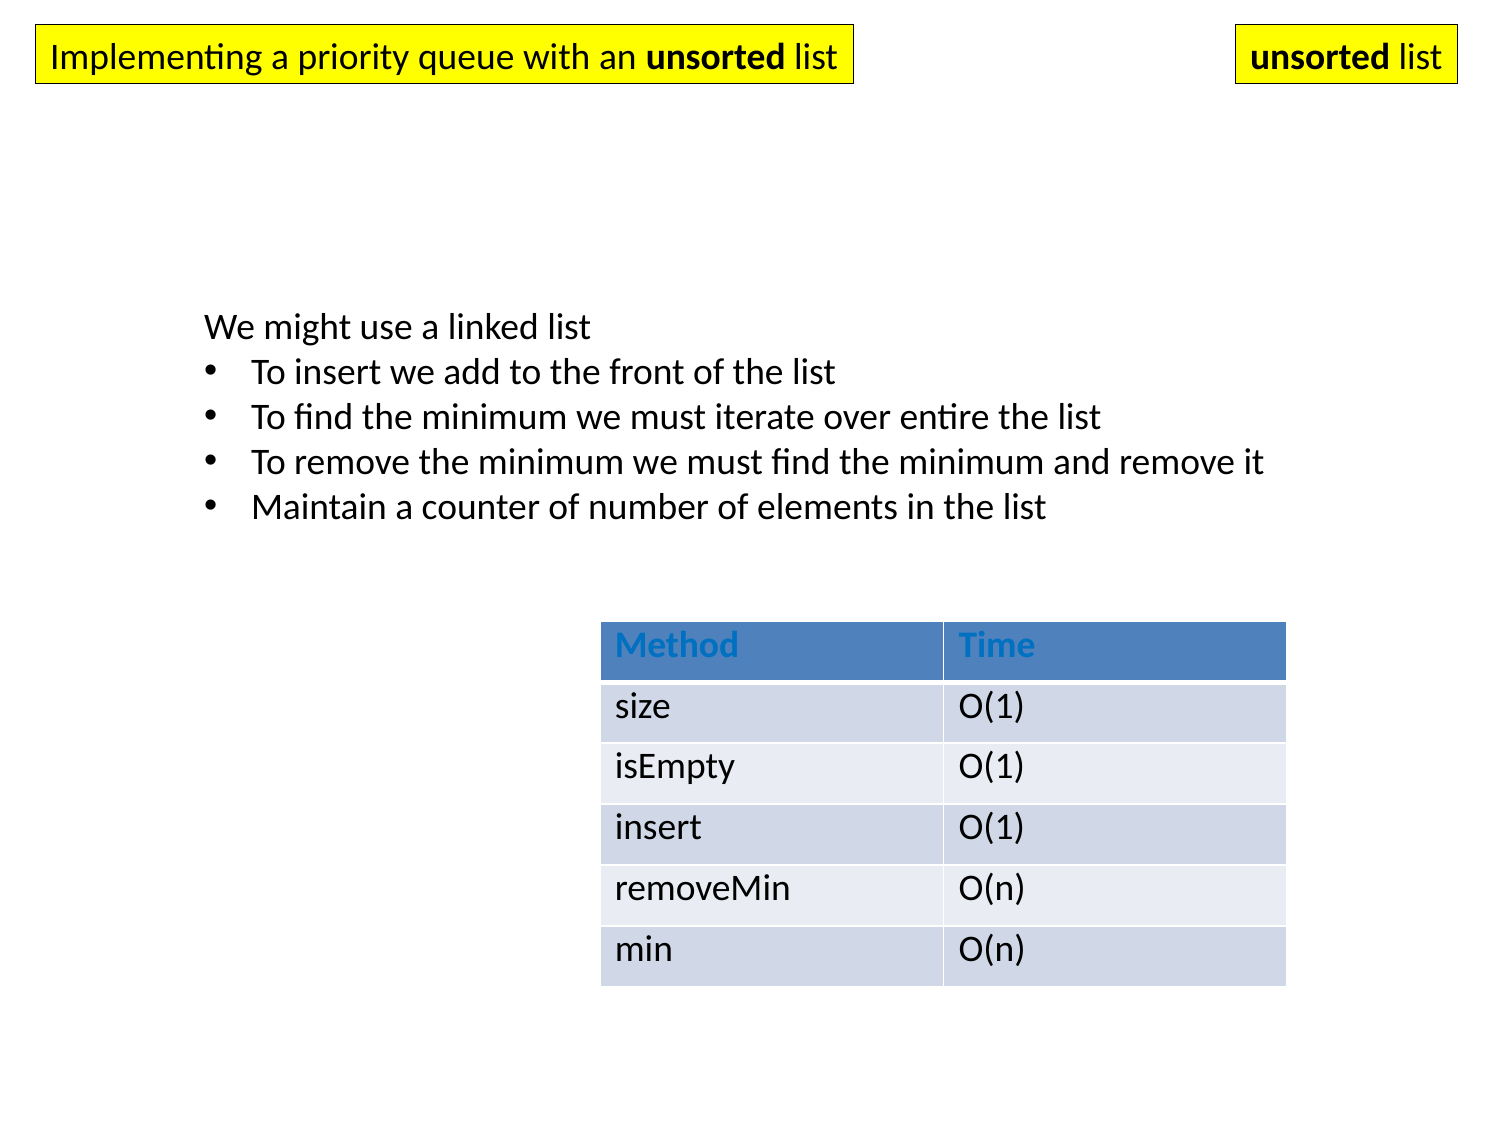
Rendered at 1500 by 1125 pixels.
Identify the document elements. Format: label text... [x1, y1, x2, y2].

table_cell O(n) [944, 866, 1286, 925]
table_cell size [601, 685, 943, 742]
table_cell O(1) [944, 744, 1286, 803]
table_cell min [601, 927, 943, 986]
text_box unsorted list [1235, 24, 1458, 84]
table_cell isEmpty [601, 744, 943, 803]
table_cell O(1) [944, 805, 1286, 864]
table_cell removeMin [601, 866, 943, 925]
table_cell insert [601, 805, 943, 864]
text_box We might use a linked list To insert we add to the front of the list To find the minimum we must iterate over entire the list To remove the minimum we must find the minimum and remove it Maintain a counter of number of elements in the list [189, 294, 1281, 535]
table_cell O(1) [944, 685, 1286, 742]
table_header Time [944, 622, 1286, 680]
table_cell O(n) [944, 927, 1286, 986]
text_box Implementing a priority queue with an unsorted list [35, 24, 854, 84]
table_header Method [601, 622, 943, 680]
